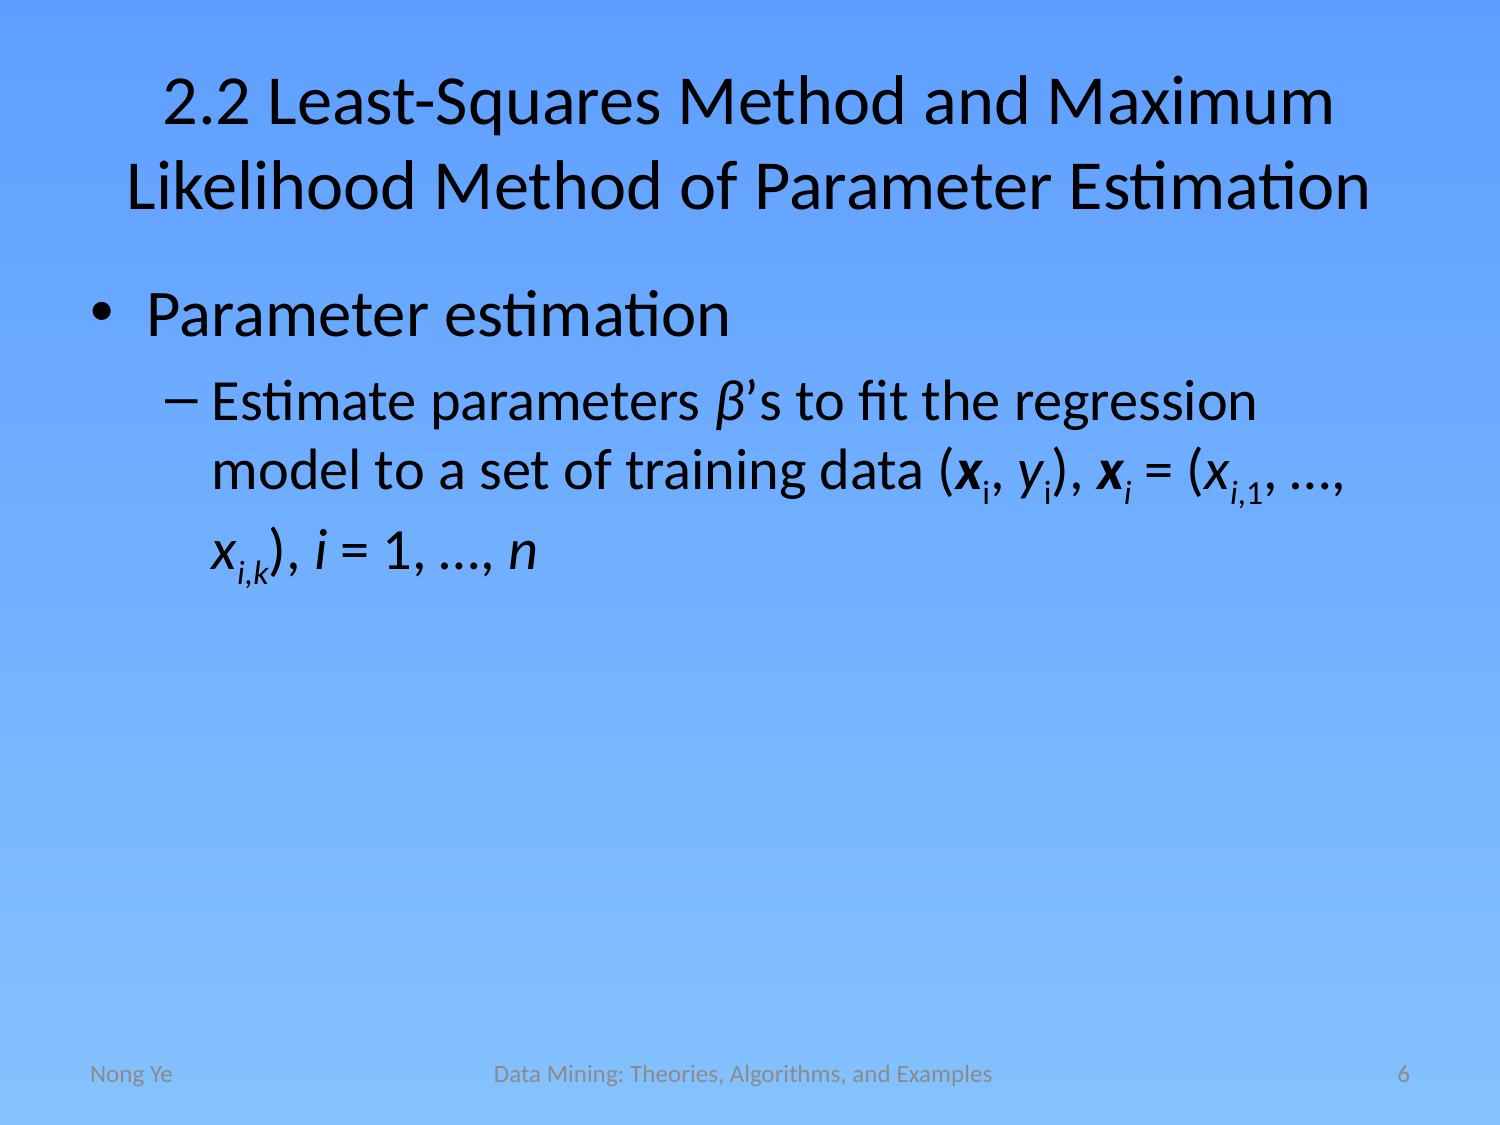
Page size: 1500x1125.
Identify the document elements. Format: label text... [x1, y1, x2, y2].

footer Data Mining: Theories, Algorithms, and Examples [450, 1042, 1038, 1103]
title 2.2 Least-Squares Method and Maximum Likelihood Method of Parameter Estimation [75, 45, 1425, 233]
list Parameter estimation Estimate parameters β’s to fit the regression model to a set of training data (xi, yi), xi = (xi,1, …, xi,k), i = 1, …, n [75, 262, 1425, 1005]
slide_number Nong Ye [75, 1042, 425, 1103]
slide_number 6 [1074, 1042, 1425, 1103]
